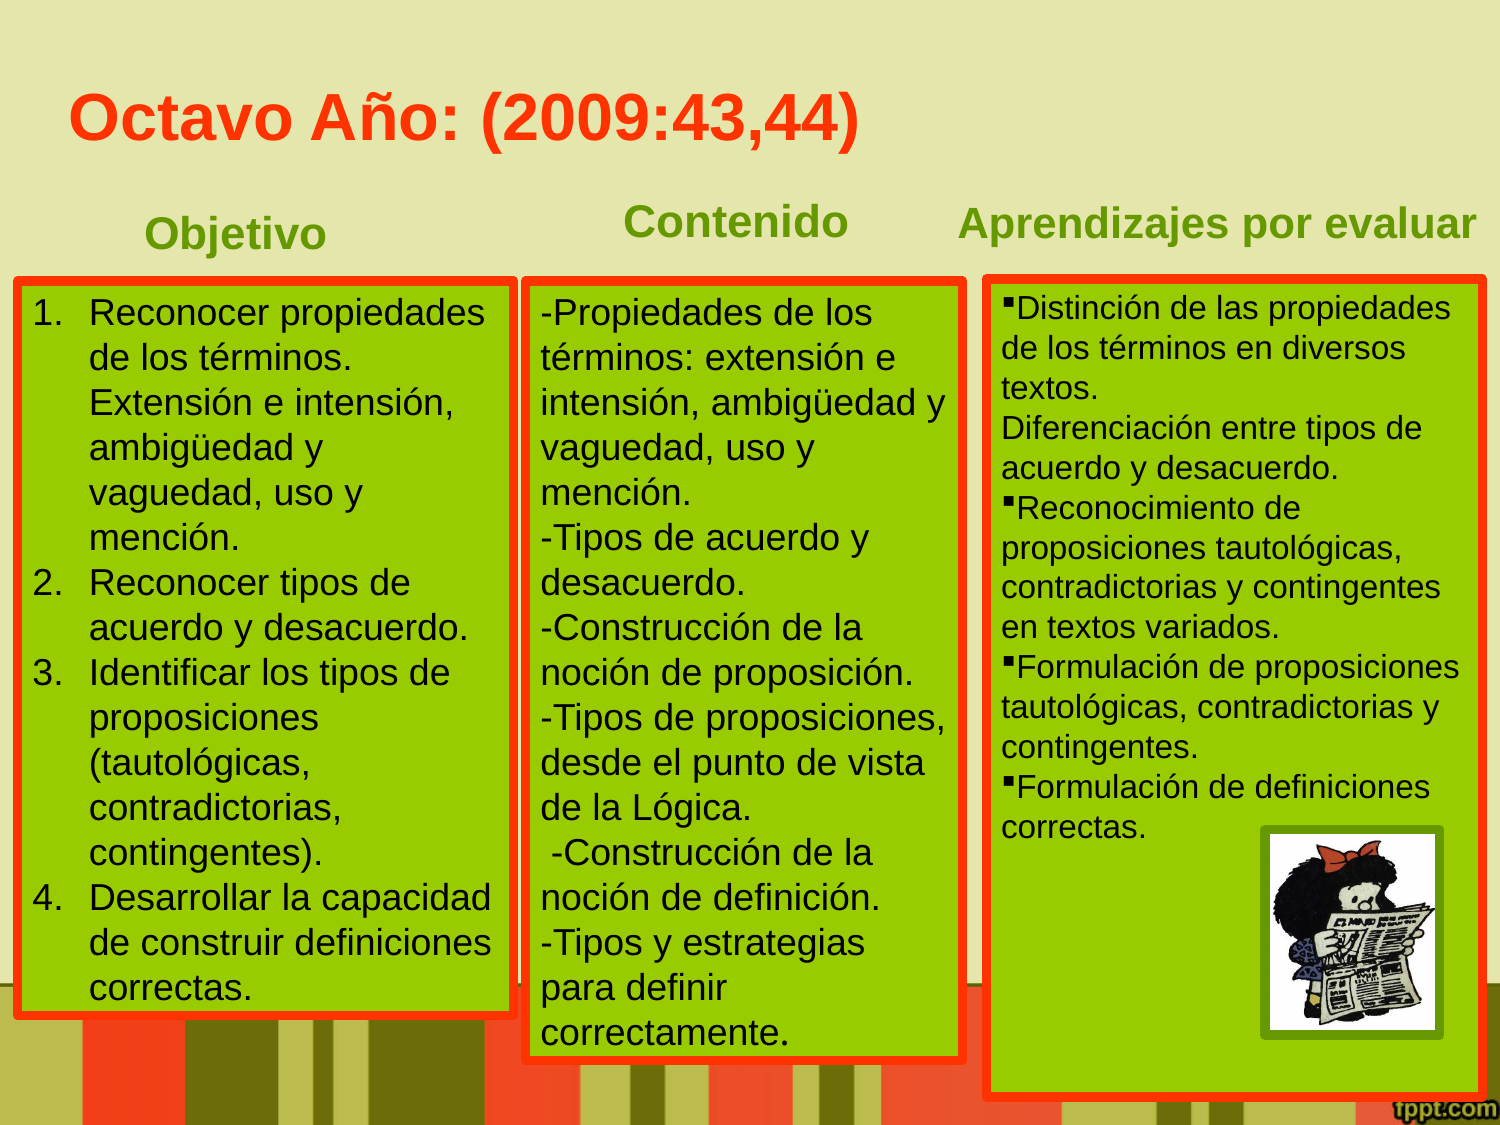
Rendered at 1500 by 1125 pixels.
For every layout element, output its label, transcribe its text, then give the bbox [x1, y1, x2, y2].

text_box Octavo Año: (2009:43,44) [53, 66, 1270, 162]
text_box Contenido [534, 184, 939, 255]
text_box -Propiedades de los términos: extensión e intensión, ambigüedad y vaguedad, uso y mención. -Tipos de acuerdo y desacuerdo. -Construcción de la noción de proposición. -Tipos de proposiciones, desde el punto de vista de la Lógica. -Construcción de la noción de definición. -Tipos y estrategias para definir correctamente. [525, 280, 963, 1061]
text_box Objetivo [64, 196, 408, 267]
text_box Reconocer propiedades de los términos. Extensión e intensión, ambigüedad y vaguedad, uso y mención. Reconocer tipos de acuerdo y desacuerdo. Identificar los tipos de proposiciones (tautológicas, contradictorias, contingentes). Desarrollar la capacidad de construir definiciones correctas. [17, 280, 514, 1016]
text_box Aprendizajes por evaluar [938, 187, 1496, 255]
picture [0, 0, 1500, 1125]
text_box Distinción de las propiedades de los términos en diversos textos. Diferenciación entre tipos de acuerdo y desacuerdo. Reconocimiento de proposiciones tautológicas, contradictorias y contingentes en textos variados. Formulación de proposiciones tautológicas, contradictorias y contingentes. Formulación de definiciones correctas. [986, 278, 1483, 1098]
